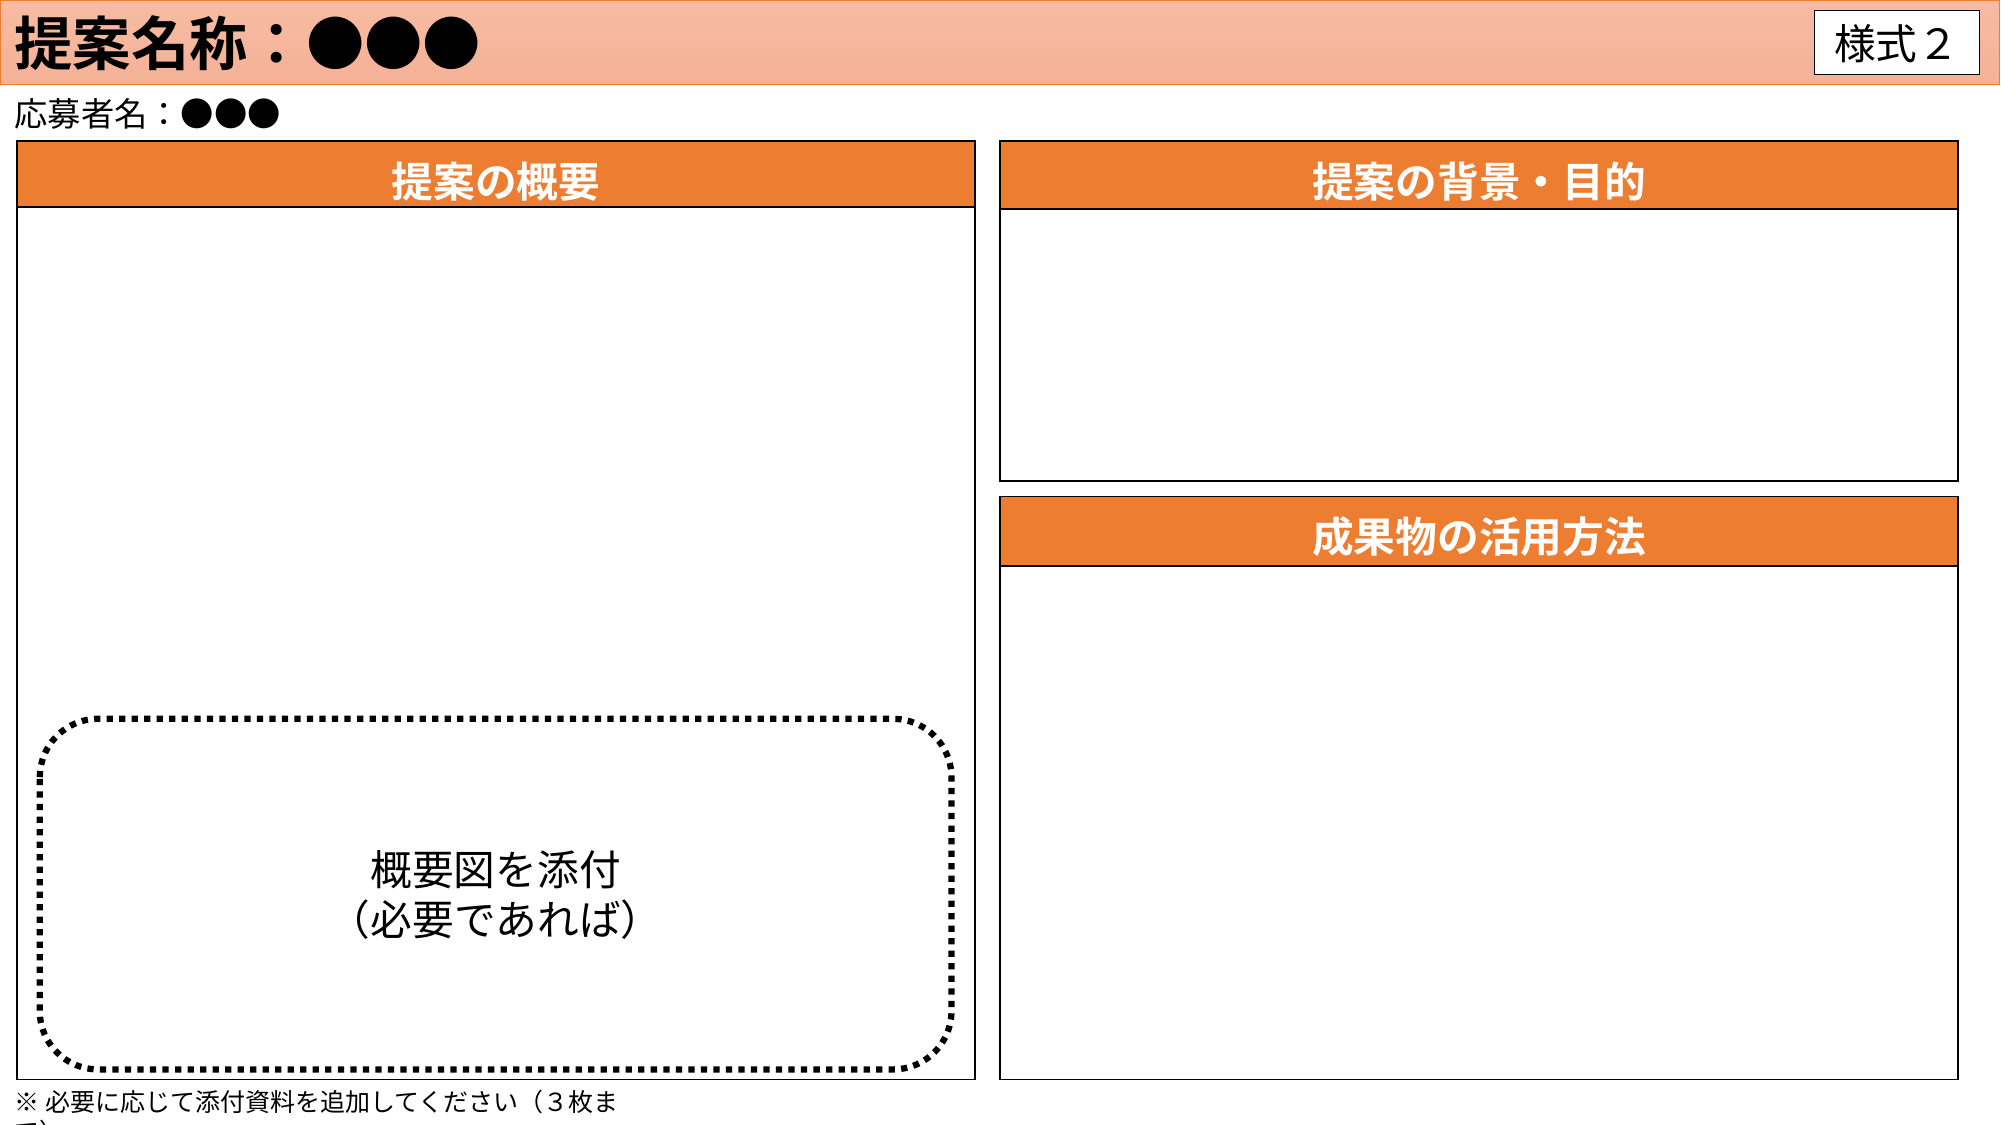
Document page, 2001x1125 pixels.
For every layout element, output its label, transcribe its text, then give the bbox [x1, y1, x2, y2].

text_box 提案名称：●●● [0, 0, 2000, 85]
text_box 応募者名：●●● [0, 85, 472, 141]
table_header 提案の背景・目的 [1001, 142, 1957, 208]
table_cell [1001, 210, 1957, 480]
table_header 成果物の活用方法 [1001, 497, 1957, 565]
text_box 様式２ [1814, 10, 1980, 75]
text_box [38, 717, 953, 1071]
text_box 概要図を添付 （必要であれば） [308, 835, 684, 951]
table_cell [18, 208, 974, 1079]
text_box ※必要に応じて添付資料を追加してください（３枚まで） [0, 1079, 656, 1125]
table_header 提案の概要 [18, 142, 974, 206]
table_cell [1001, 567, 1957, 1079]
